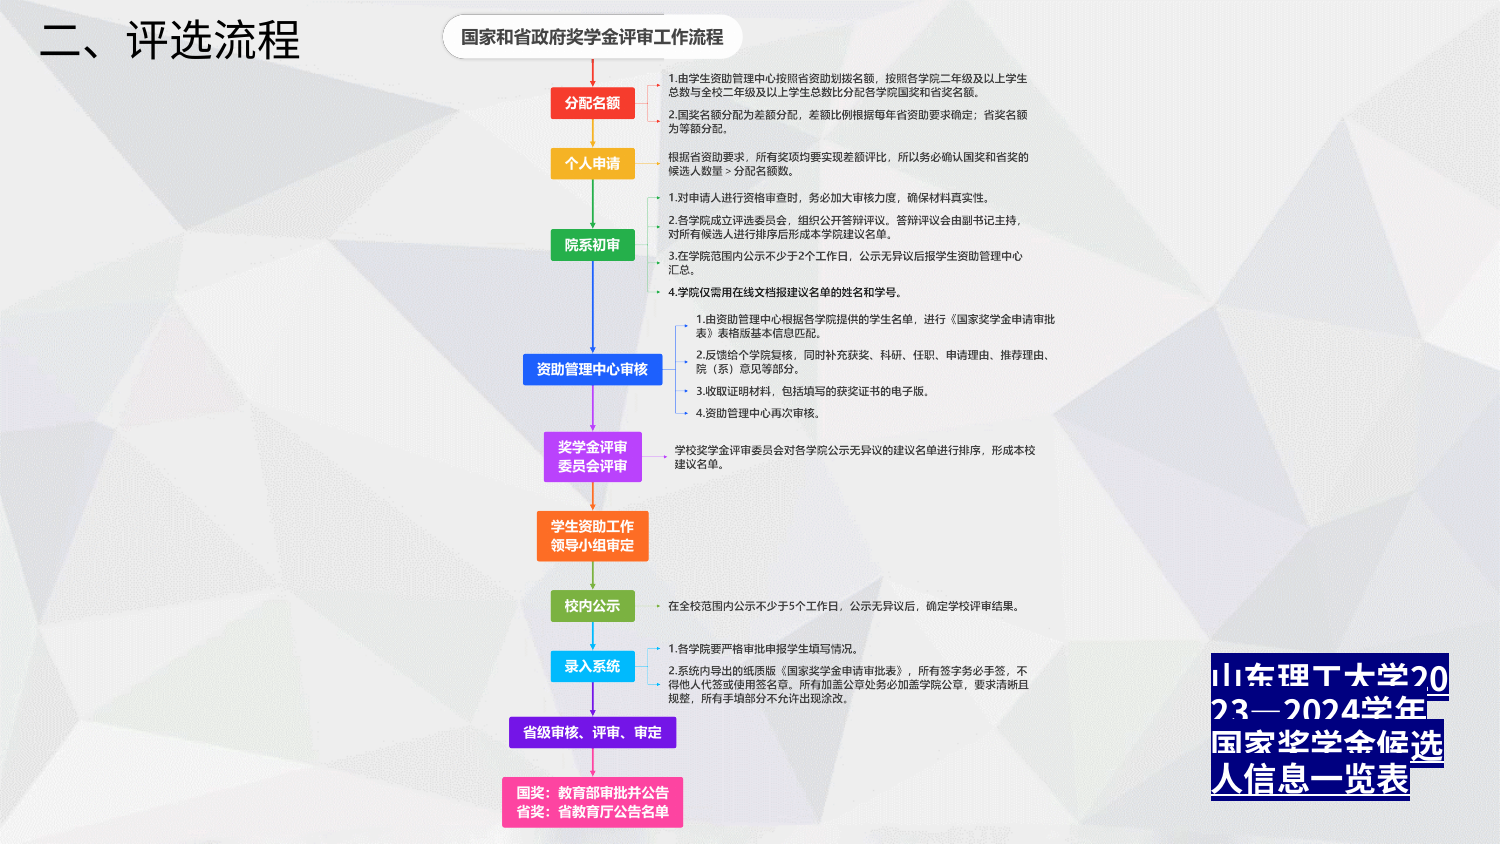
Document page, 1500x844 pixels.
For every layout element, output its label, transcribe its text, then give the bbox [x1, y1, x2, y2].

picture [0, 0, 1500, 844]
text_box 山东理工大学2023—2024学年国家奖学金候选人信息一览表 [1210, 658, 1452, 707]
text_box 二、评选流程 [23, 5, 370, 73]
